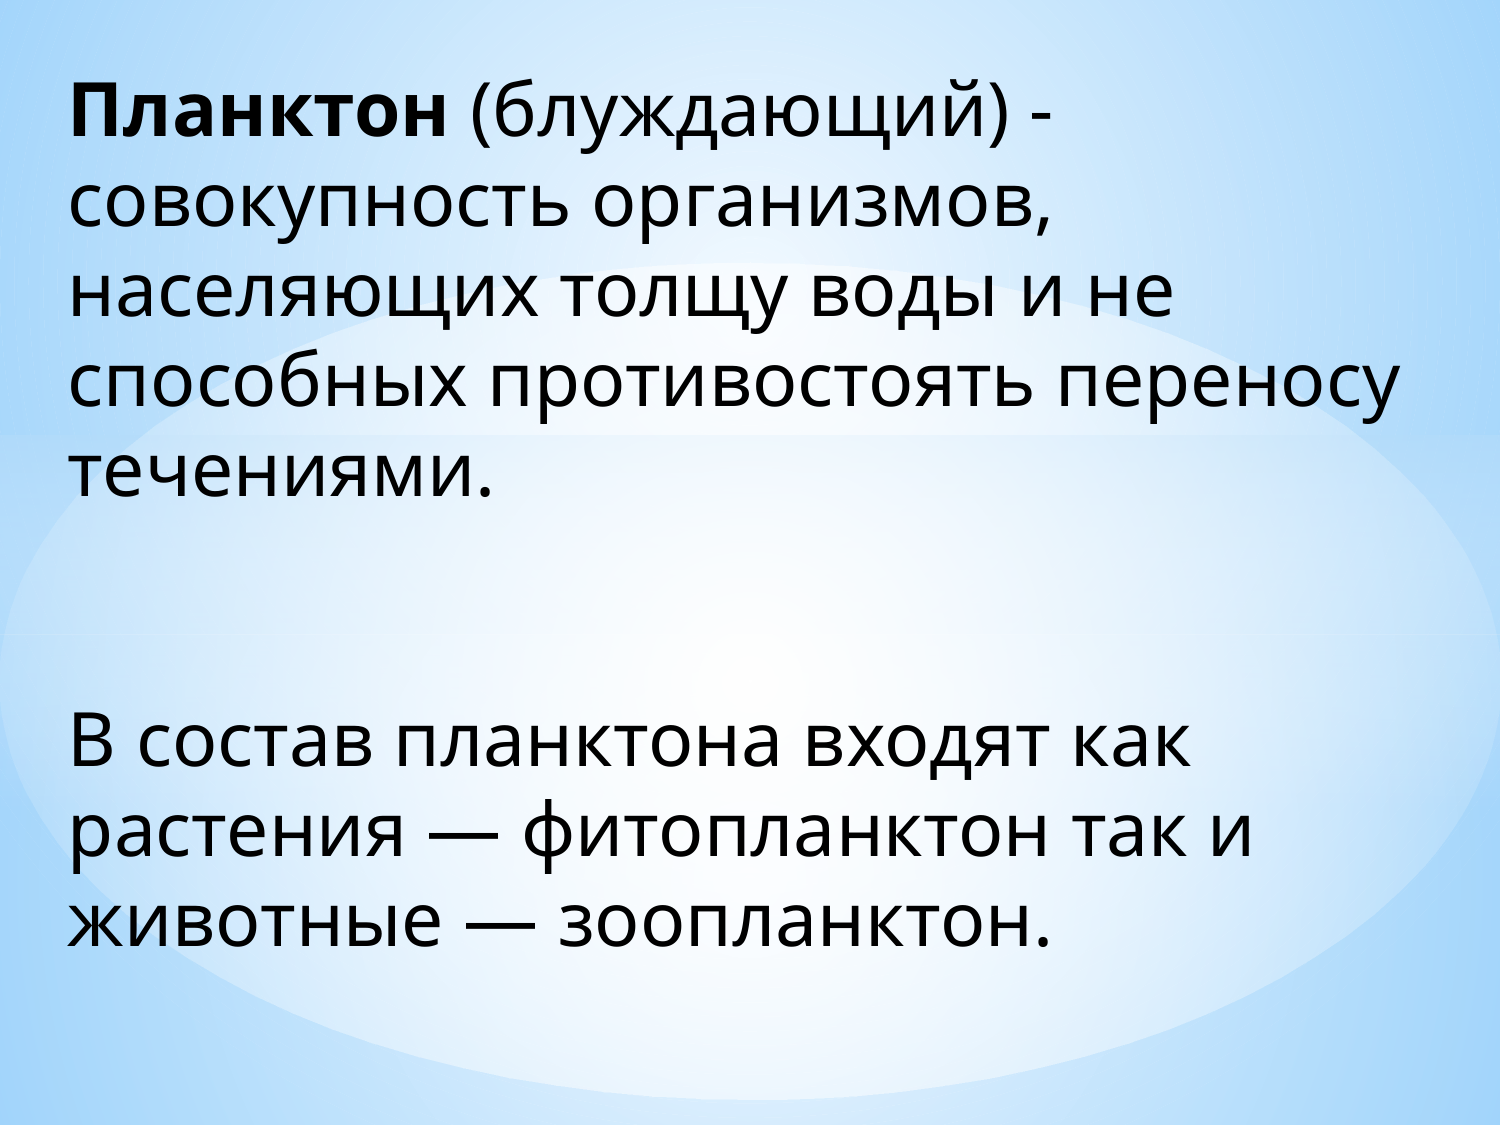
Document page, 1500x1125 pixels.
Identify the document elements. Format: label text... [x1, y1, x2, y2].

text_box Планктон (блуждающий) - совокупность организмов, населяющих толщу воды и не способных противостоять переносу течениями. В состав планктона входят как растения — фитопланктон так и животные — зоопланктон. [53, 54, 1471, 970]
